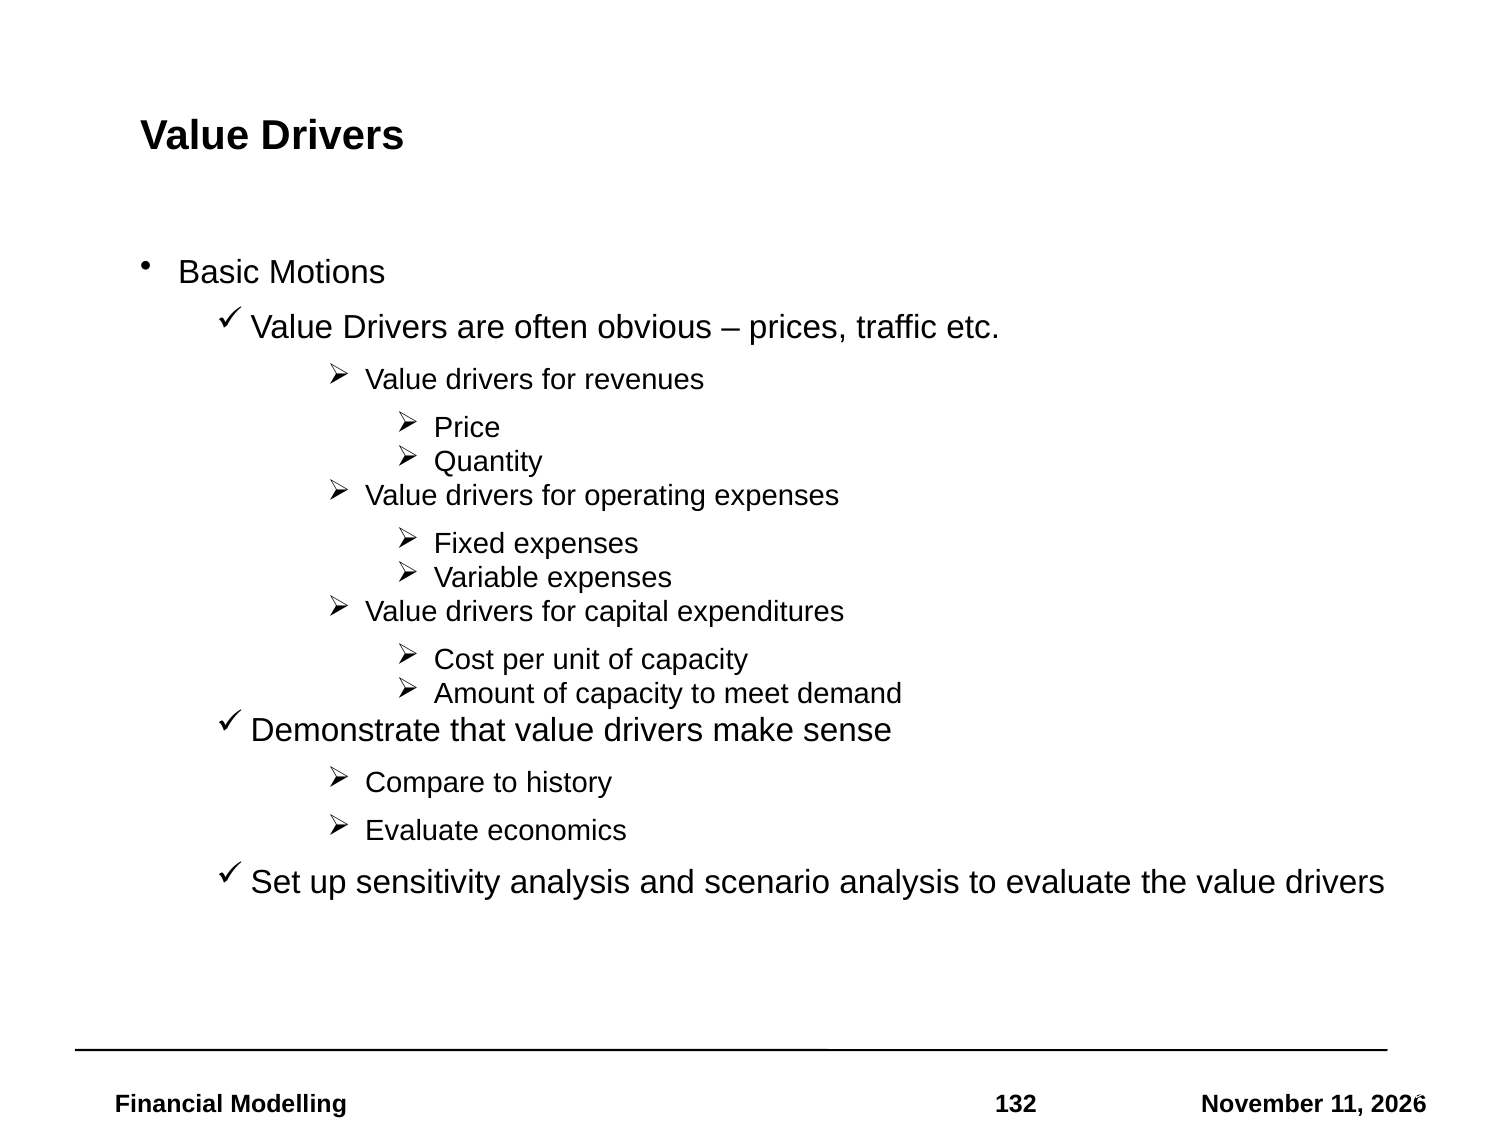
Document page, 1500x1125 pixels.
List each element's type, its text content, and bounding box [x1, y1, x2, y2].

list Basic Motions Value Drivers are often obvious – prices, traffic etc. Value drivers for revenues Price Quantity Value drivers for operating expenses Fixed expenses Variable expenses Value drivers for capital expenditures Cost per unit of capacity Amount of capacity to meet demand Demonstrate that value drivers make sense Compare to history Evaluate economics Set up sensitivity analysis and scenario analysis to evaluate the value drivers [124, 249, 1413, 1001]
title Value Drivers [124, 99, 1413, 226]
